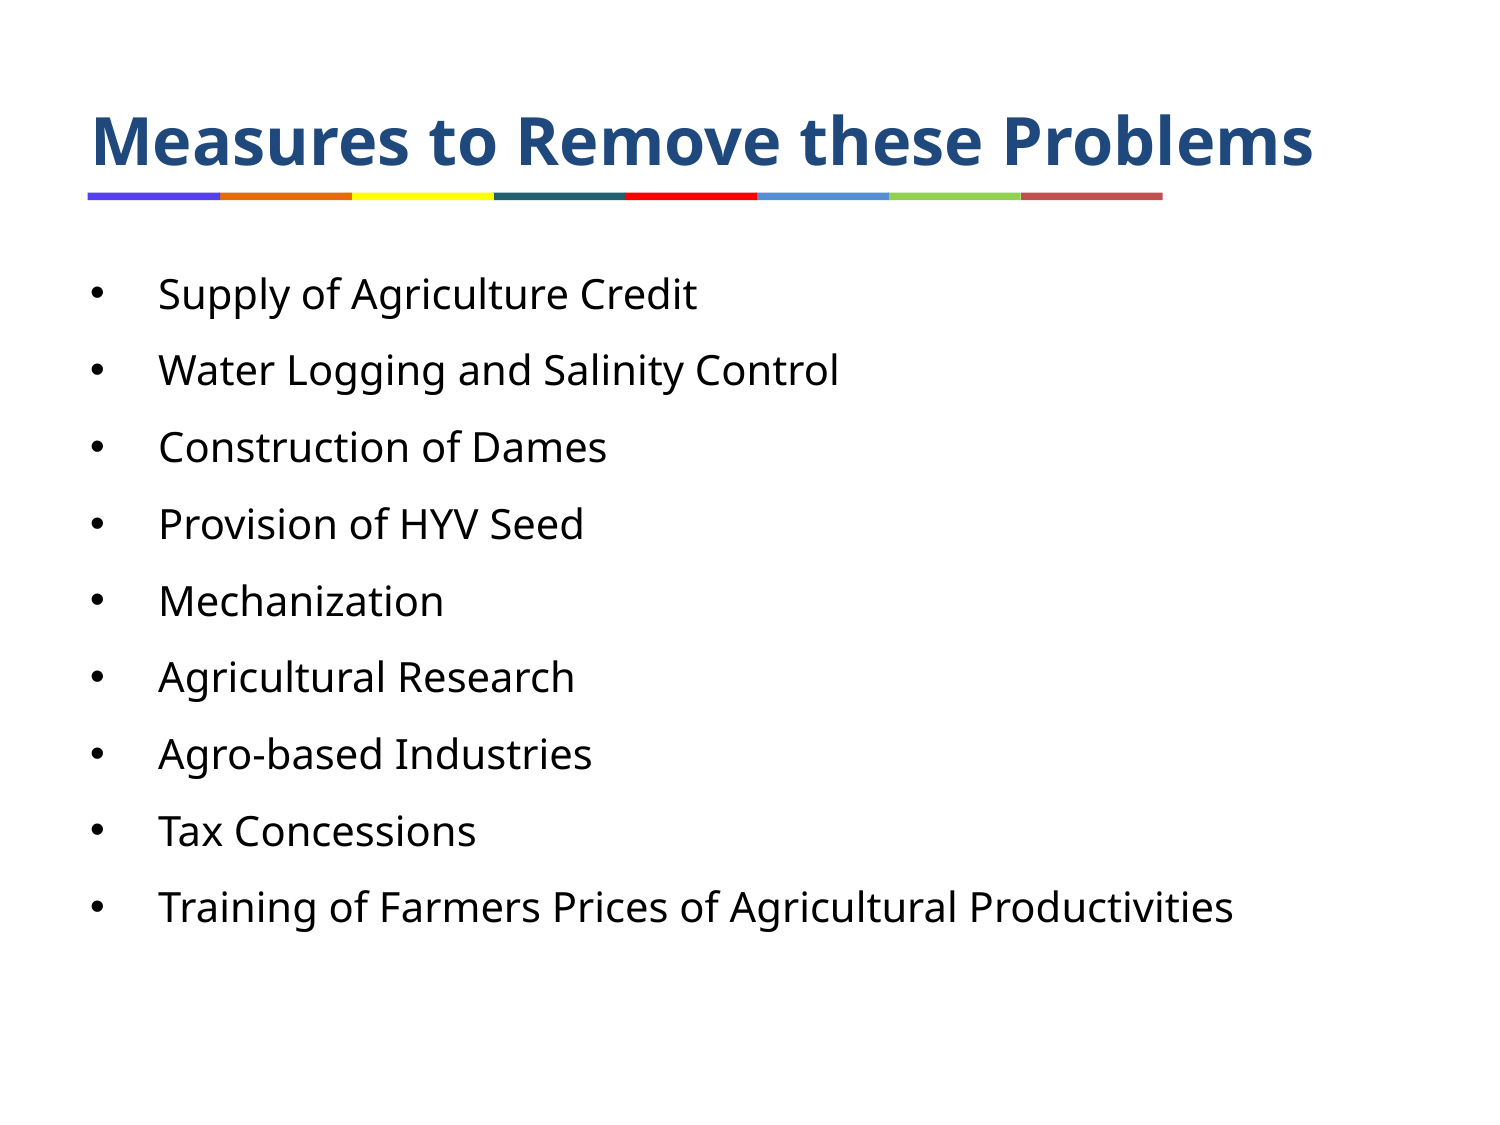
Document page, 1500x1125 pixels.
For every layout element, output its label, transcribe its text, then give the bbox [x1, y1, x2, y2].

title Measures to Remove these Problems [75, 45, 1425, 233]
list Supply of Agriculture Credit Water Logging and Salinity Control Construction of Dames Provision of HYV Seed Mechanization Agricultural Research Agro-based Industries Tax Concessions Training of Farmers Prices of Agricultural Productivities [75, 249, 1425, 993]
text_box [87, 192, 1163, 201]
